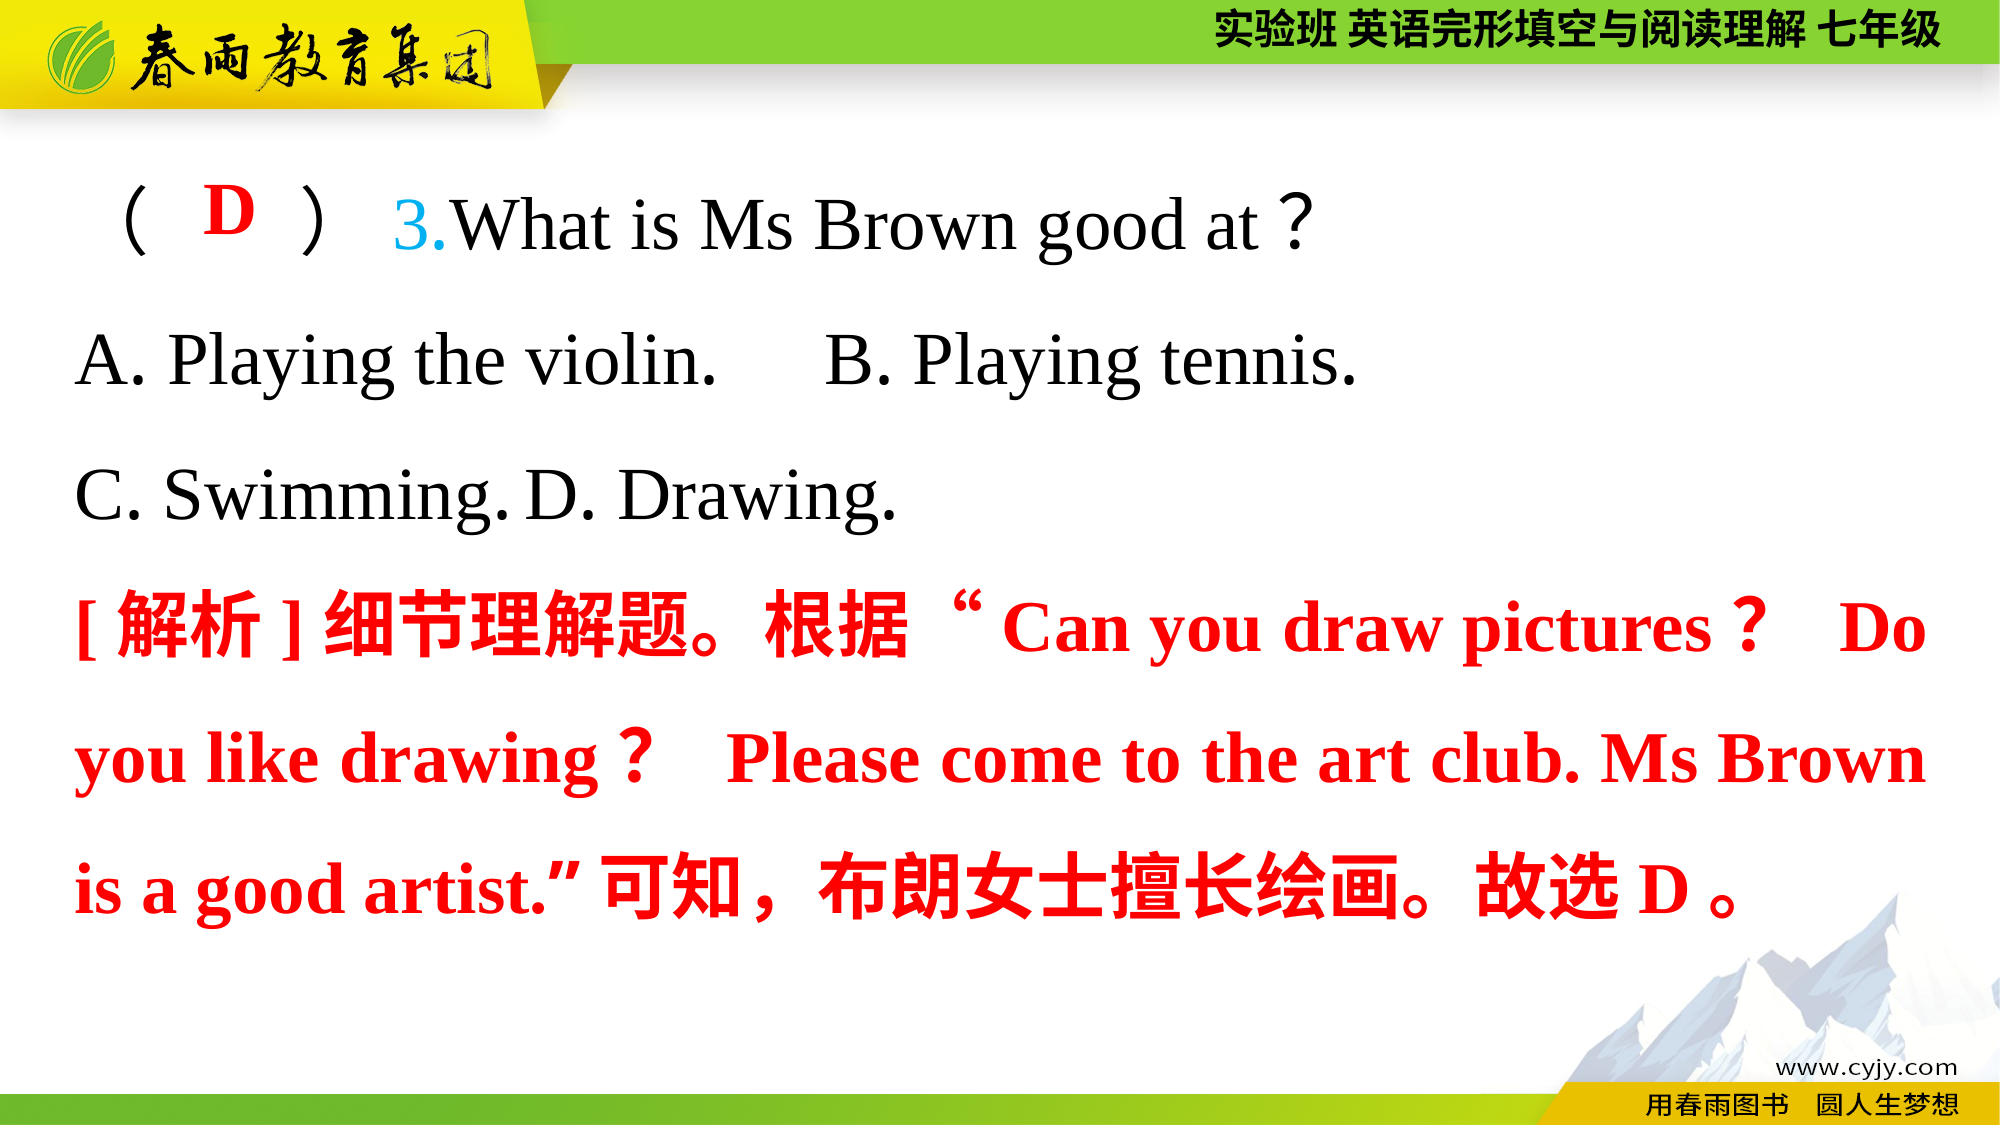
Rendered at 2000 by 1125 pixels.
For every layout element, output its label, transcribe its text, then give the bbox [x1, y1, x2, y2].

text_box [解析]细节理解题。根据“Can you draw pictures？ Do you like drawing？ Please come to the art club. Ms Brown is a good artist.”可知，布朗女士擅长绘画。故选D。 [59, 527, 1944, 936]
text_box D [188, 152, 273, 258]
list （ ）3.What is Ms Brown good at？ A. Playing the violin. B. Playing tennis. C. Swimming. D. Drawing. [59, 122, 1944, 527]
picture [0, 0, 2000, 1125]
